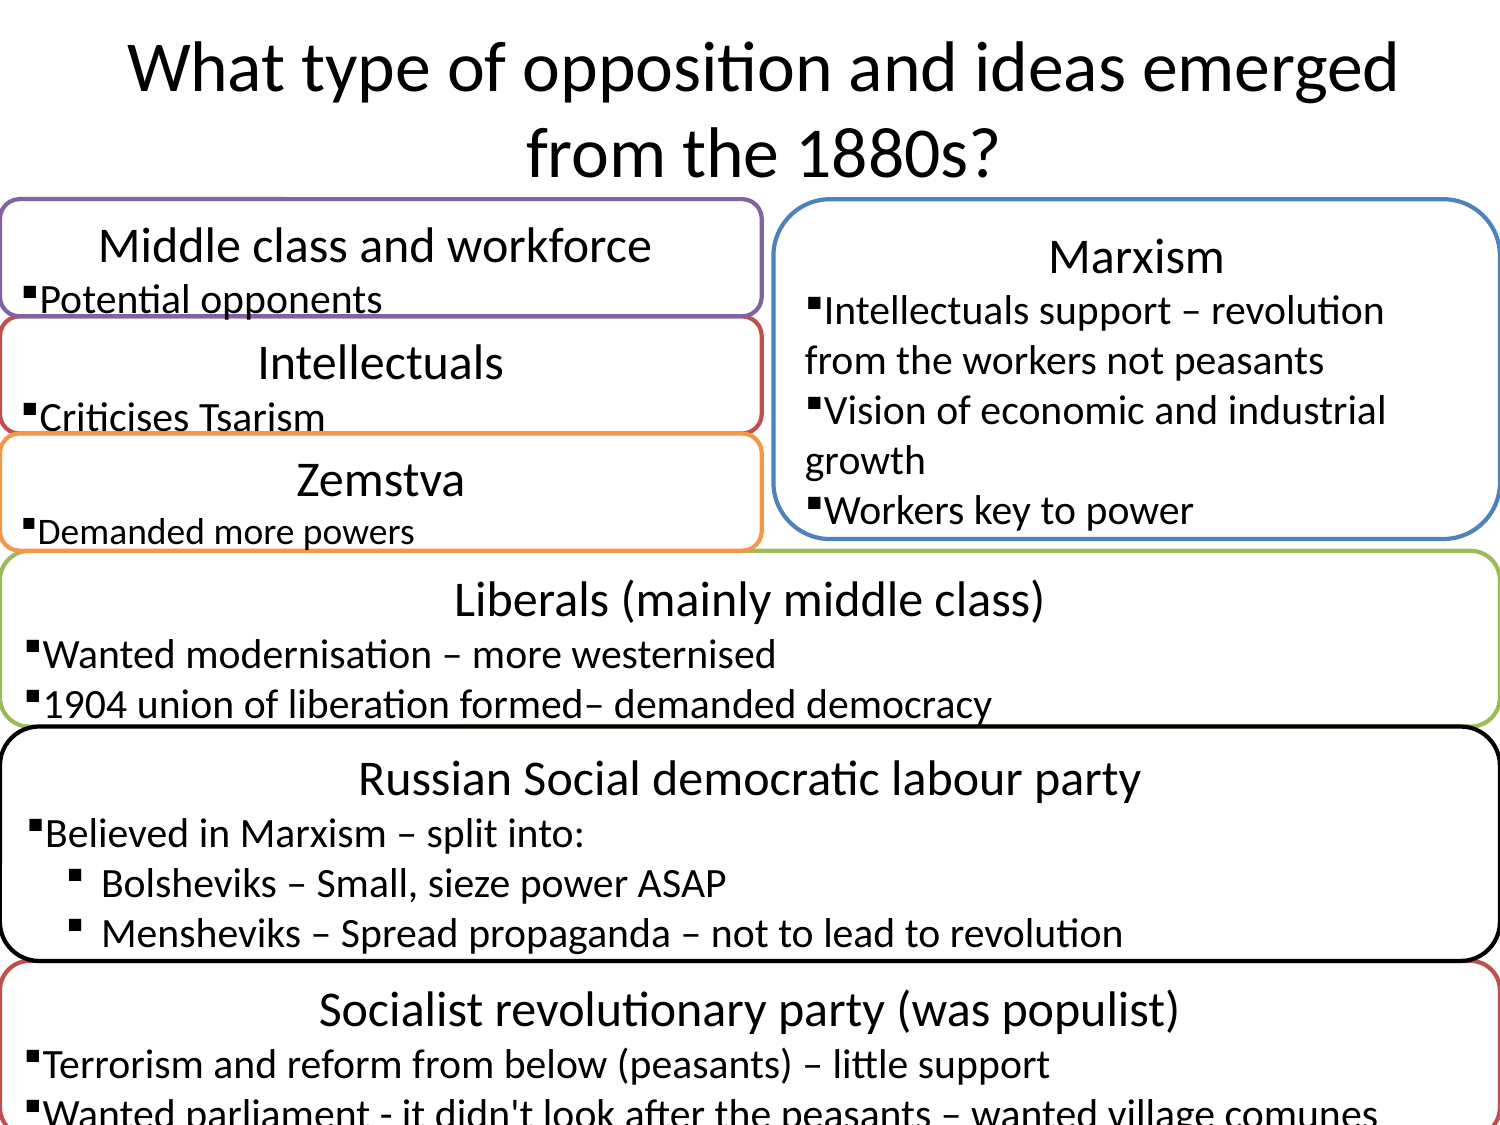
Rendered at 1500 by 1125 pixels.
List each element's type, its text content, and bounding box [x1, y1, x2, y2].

title What type of opposition and ideas emerged from the 1880s? [75, 11, 1454, 200]
text_box Liberals (mainly middle class) Wanted modernisation – more westernised 1904 union of liberation formed– demanded democracy [0, 548, 1500, 728]
text_box Russian Social democratic labour party Believed in Marxism – split into: Bolsheviks – Small, sieze power ASAP Mensheviks – Spread propaganda – not to lead to revolution [0, 724, 1500, 964]
text_box Intellectuals Criticises Tsarism [0, 316, 764, 433]
text_box Marxism Intellectuals support – revolution from the workers not peasants Vision of economic and industrial growth Workers key to power [771, 197, 1500, 542]
text_box Socialist revolutionary party (was populist) Terrorism and reform from below (peasants) – little support Wanted parliament - it didn't look after the peasants – wanted village comunes [0, 959, 1500, 1125]
text_box Zemstva Demanded more powers [0, 431, 764, 553]
text_box Middle class and workforce Potential opponents [0, 196, 764, 319]
